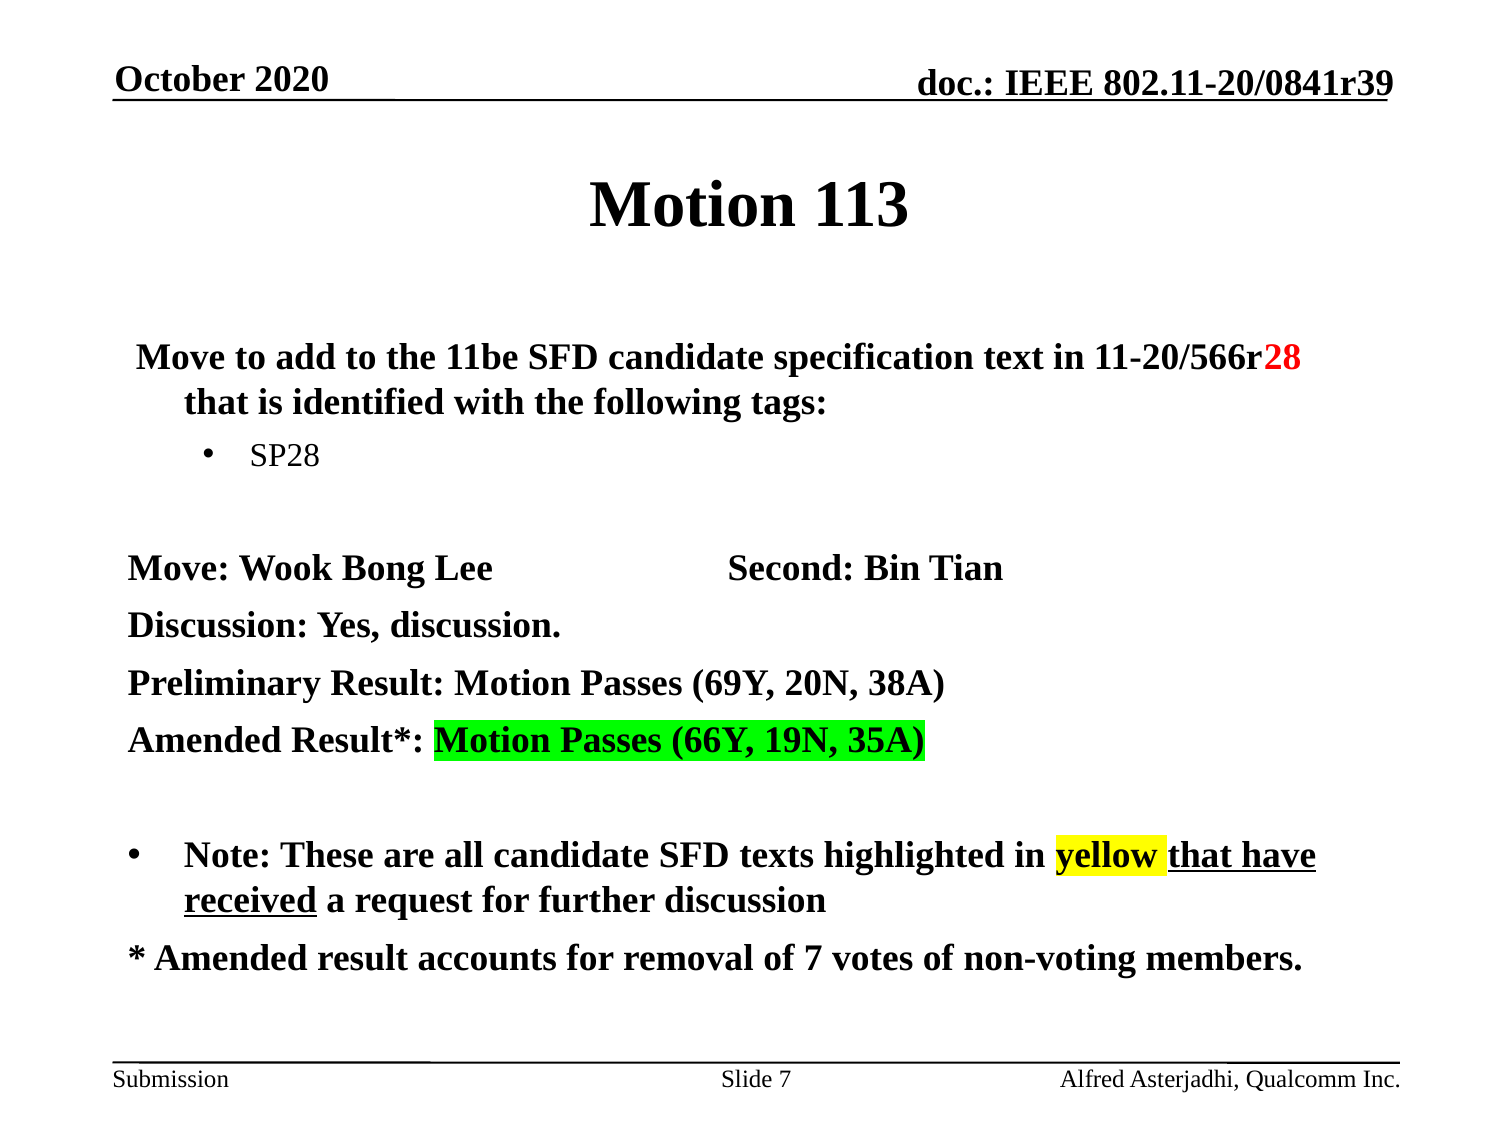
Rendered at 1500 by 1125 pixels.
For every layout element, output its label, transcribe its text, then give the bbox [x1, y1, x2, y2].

list Move to add to the 11be SFD candidate specification text in 11-20/566r28 that is identified with the following tags: SP28 Move: Wook Bong Lee Second: Bin Tian Discussion: Yes, discussion. Preliminary Result: Motion Passes (69Y, 20N, 38A) Amended Result*: Motion Passes (66Y, 19N, 35A) Note: These are all candidate SFD texts highlighted in yellow that have received a request for further discussion * Amended result accounts for removal of 7 votes of non-voting members. [112, 324, 1388, 1000]
title Motion 113 [112, 112, 1388, 288]
slide_number Slide 7 [712, 1061, 800, 1123]
footer Alfred Asterjadhi, Qualcomm Inc. [878, 1061, 1402, 1093]
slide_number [114, 54, 423, 100]
